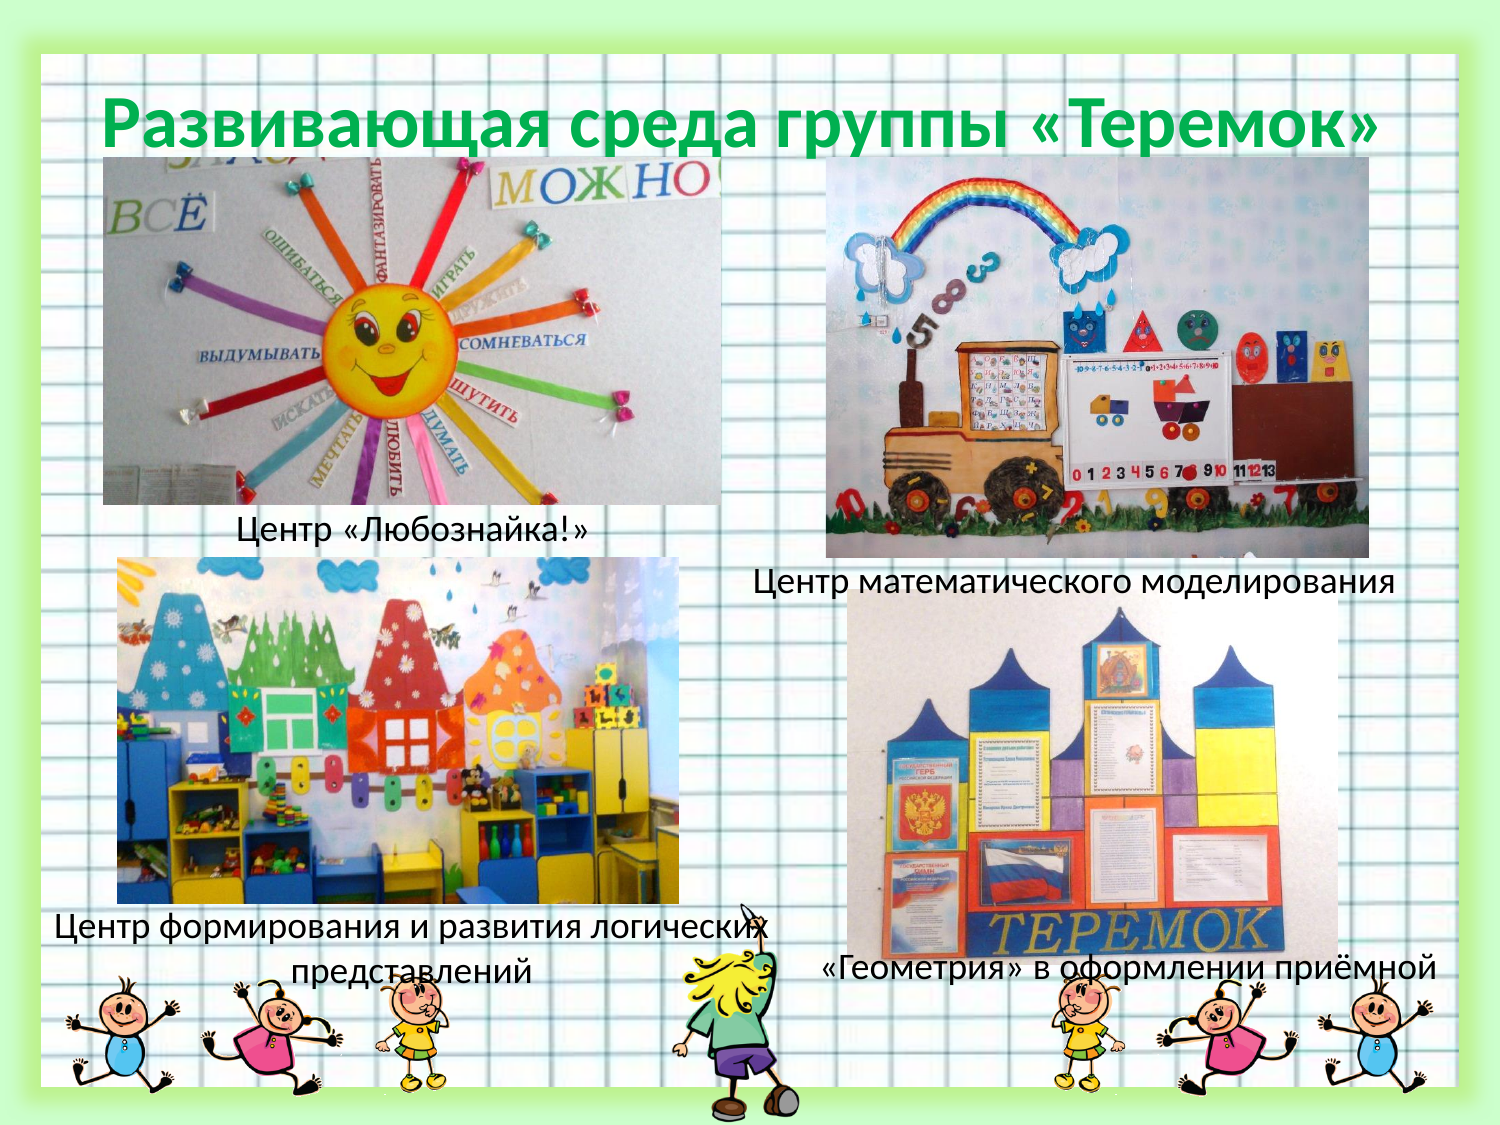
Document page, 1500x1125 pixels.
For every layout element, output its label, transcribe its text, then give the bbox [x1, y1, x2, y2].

title Развивающая среда группы «Теремок» [53, 50, 1436, 185]
picture [41, 54, 1459, 965]
text_box Центр «Любознайка!» [159, 512, 668, 555]
text_box Центр математического моделирования [738, 548, 1447, 609]
picture [41, 995, 1459, 1125]
text_box «Геометрия» в оформлении приёмной [804, 934, 1478, 995]
text_box Центр формирования и развития логических представлений [0, 893, 861, 999]
